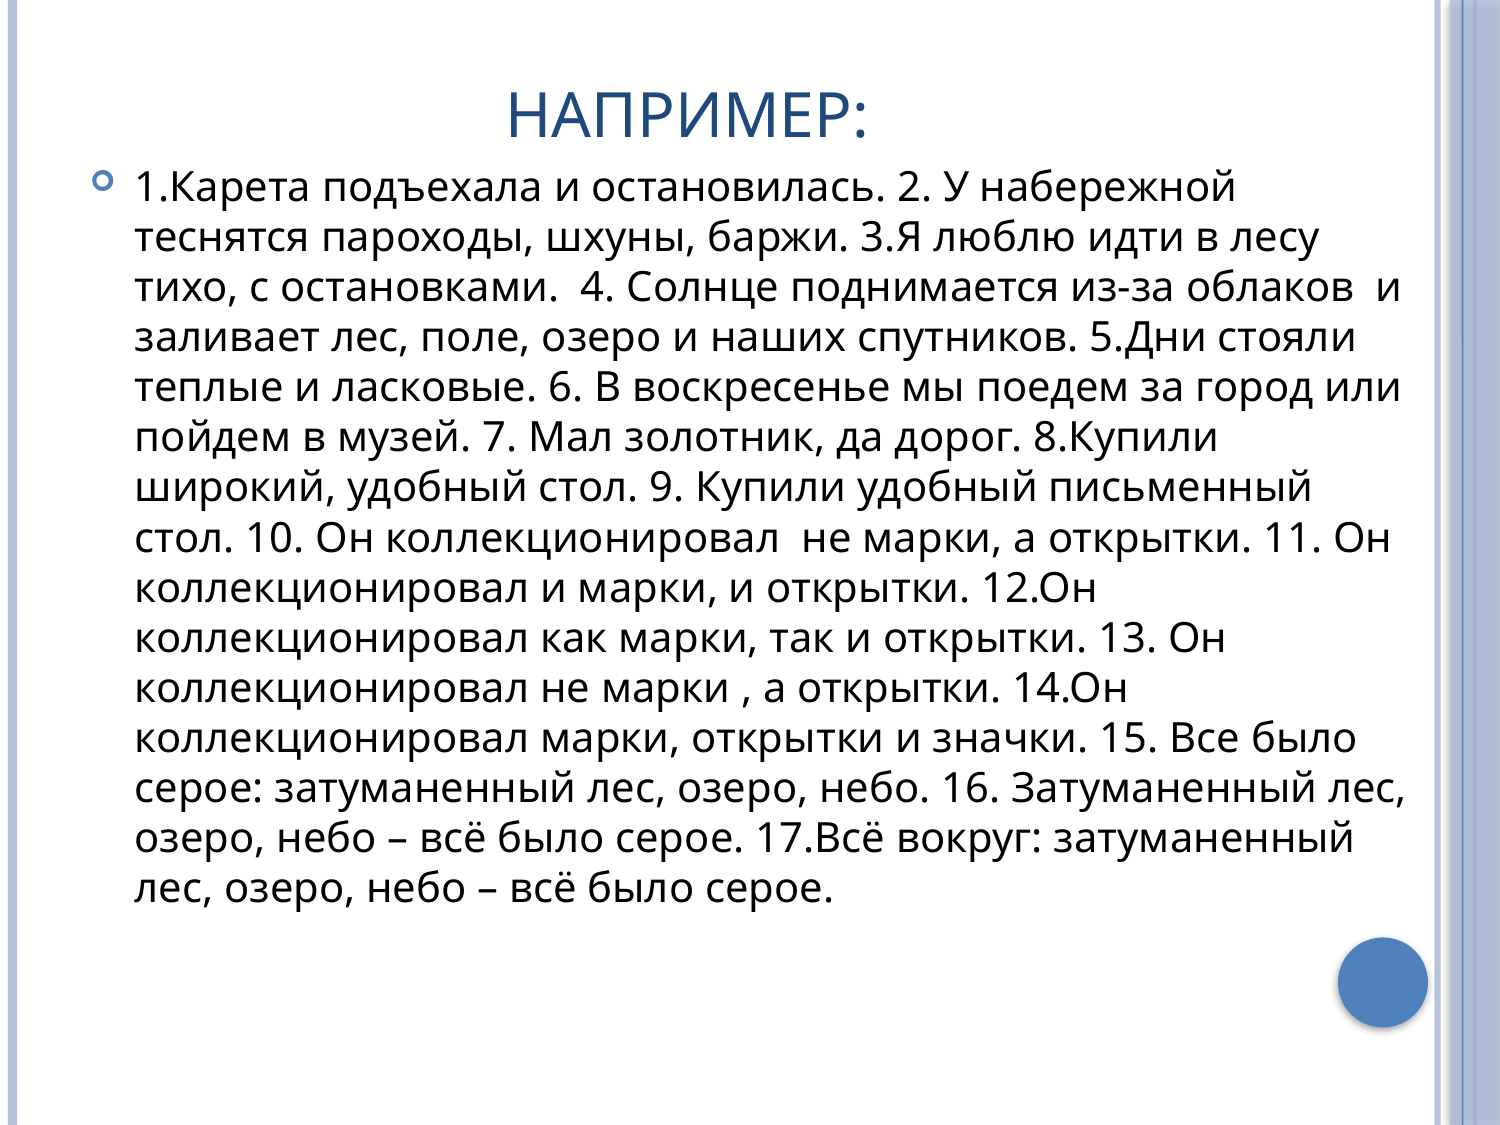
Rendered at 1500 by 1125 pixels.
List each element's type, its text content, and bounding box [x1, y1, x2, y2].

title НАПРИМЕР: [75, 45, 1300, 152]
list 1.Карета подъехала и остановилась. 2. У набережной теснятся пароходы, шхуны, баржи. 3.Я люблю идти в лесу тихо, с остановками. 4. Солнце поднимается из-за облаков и заливает лес, поле, озеро и наших спутников. 5.Дни стояли теплые и ласковые. 6. В воскресенье мы поедем за город или пойдем в музей. 7. Мал золотник, да дорог. 8.Купили широкий, удобный стол. 9. Купили удобный письменный стол. 10. Он коллекционировал не марки, а открытки. 11. Он коллекционировал и марки, и открытки. 12.Он коллекционировал как марки, так и открытки. 13. Он коллекционировал не марки , а открытки. 14.Он коллекционировал марки, открытки и значки. 15. Все было серое: затуманенный лес, озеро, небо. 16. Затуманенный лес, озеро, небо – всё было серое. 17.Всё вокруг: затуманенный лес, озеро, небо – всё было серое. [75, 152, 1430, 1062]
